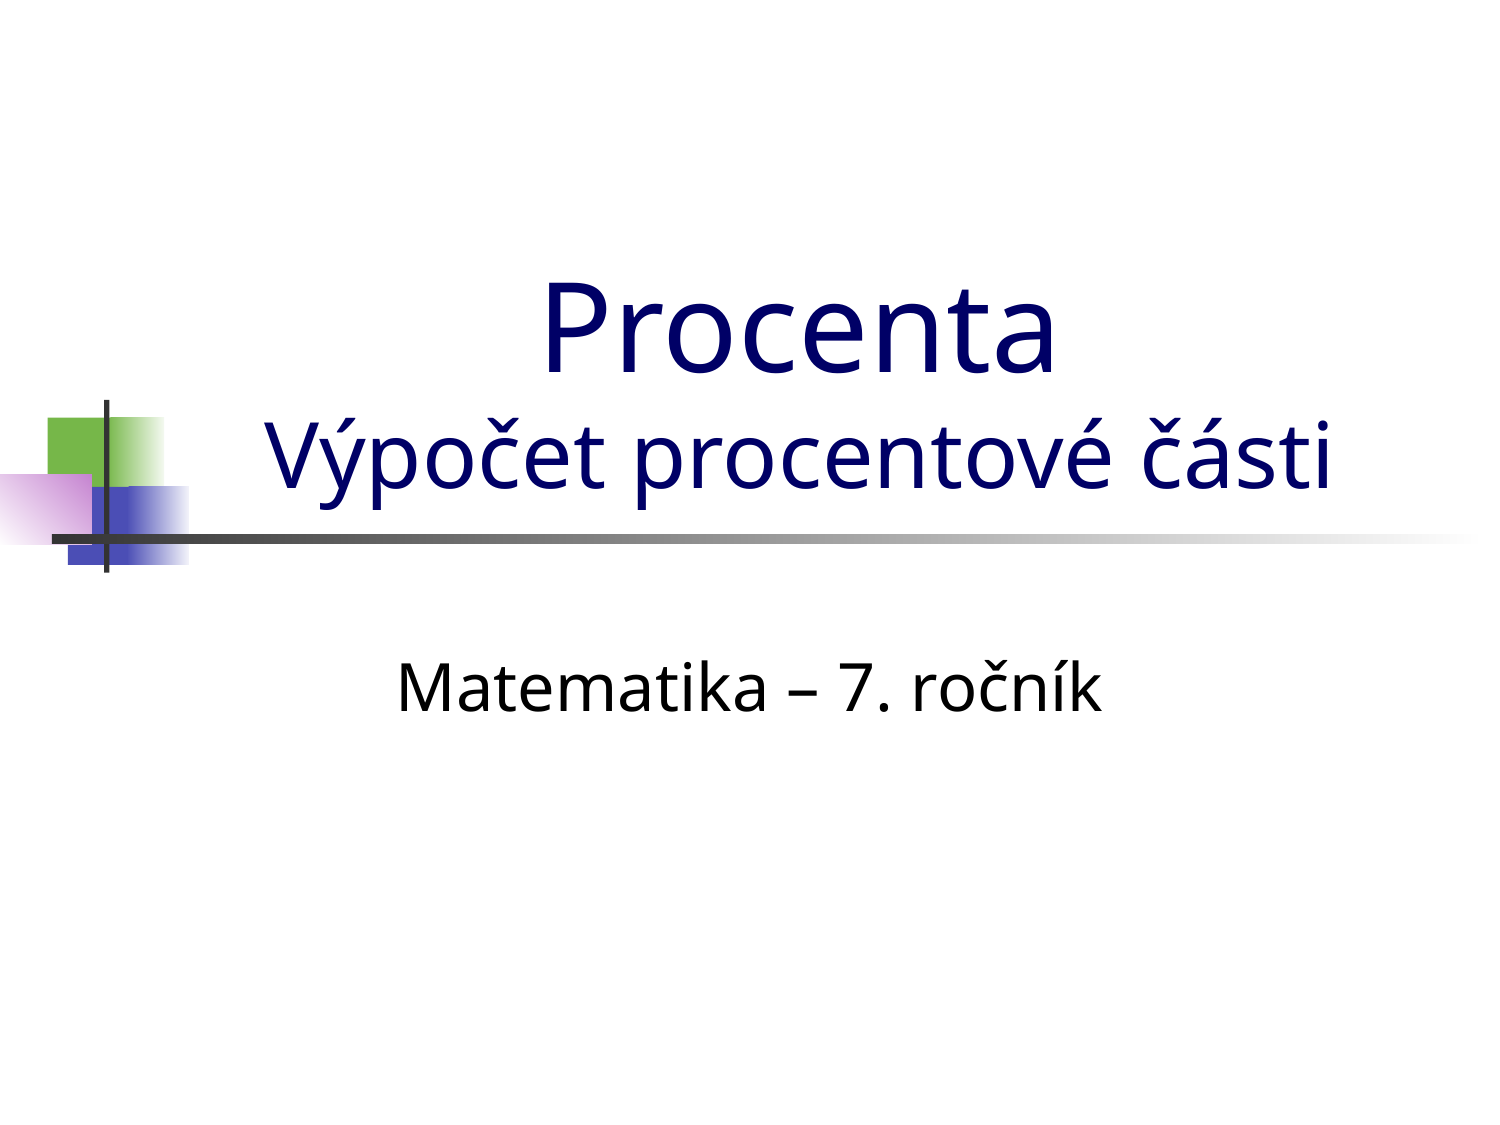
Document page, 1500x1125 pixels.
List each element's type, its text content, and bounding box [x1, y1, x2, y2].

title Procenta Výpočet procentové části [162, 274, 1438, 516]
subtitle Matematika – 7. ročník [224, 637, 1276, 926]
